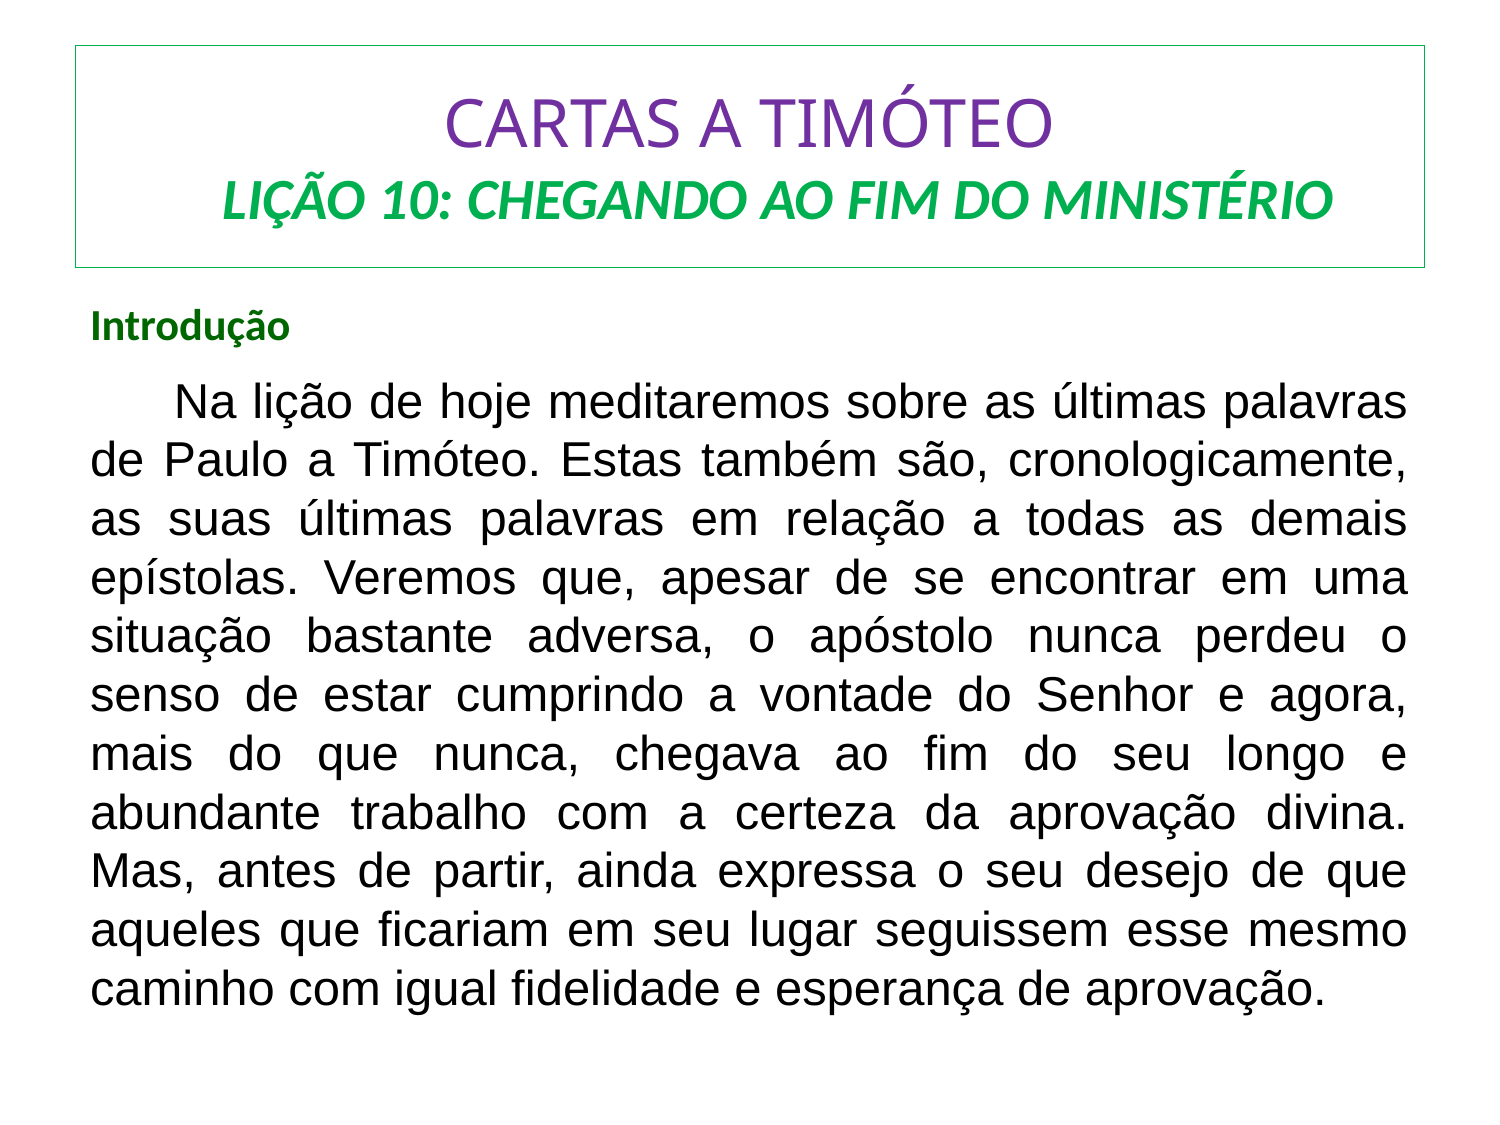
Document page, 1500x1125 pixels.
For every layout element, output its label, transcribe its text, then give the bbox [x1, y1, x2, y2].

list Introdução Na lição de hoje meditaremos sobre as últimas palavras de Paulo a Timóteo. Estas também são, cronologicamente, as suas últimas palavras em relação a todas as demais epístolas. Veremos que, apesar de se encontrar em uma situação bastante adversa, o apóstolo nunca perdeu o senso de estar cumprindo a vontade do Senhor e agora, mais do que nunca, chegava ao fim do seu longo e abundante trabalho com a certeza da aprovação divina. Mas, antes de partir, ainda expressa o seu desejo de que aqueles que ficariam em seu lugar seguissem esse mesmo caminho com igual fidelidade e esperança de aprovação. [75, 255, 1425, 1047]
title CARTAS A TIMÓTEO LIÇÃO 10: CHEGANDO AO FIM DO MINISTÉRIO [75, 45, 1425, 255]
